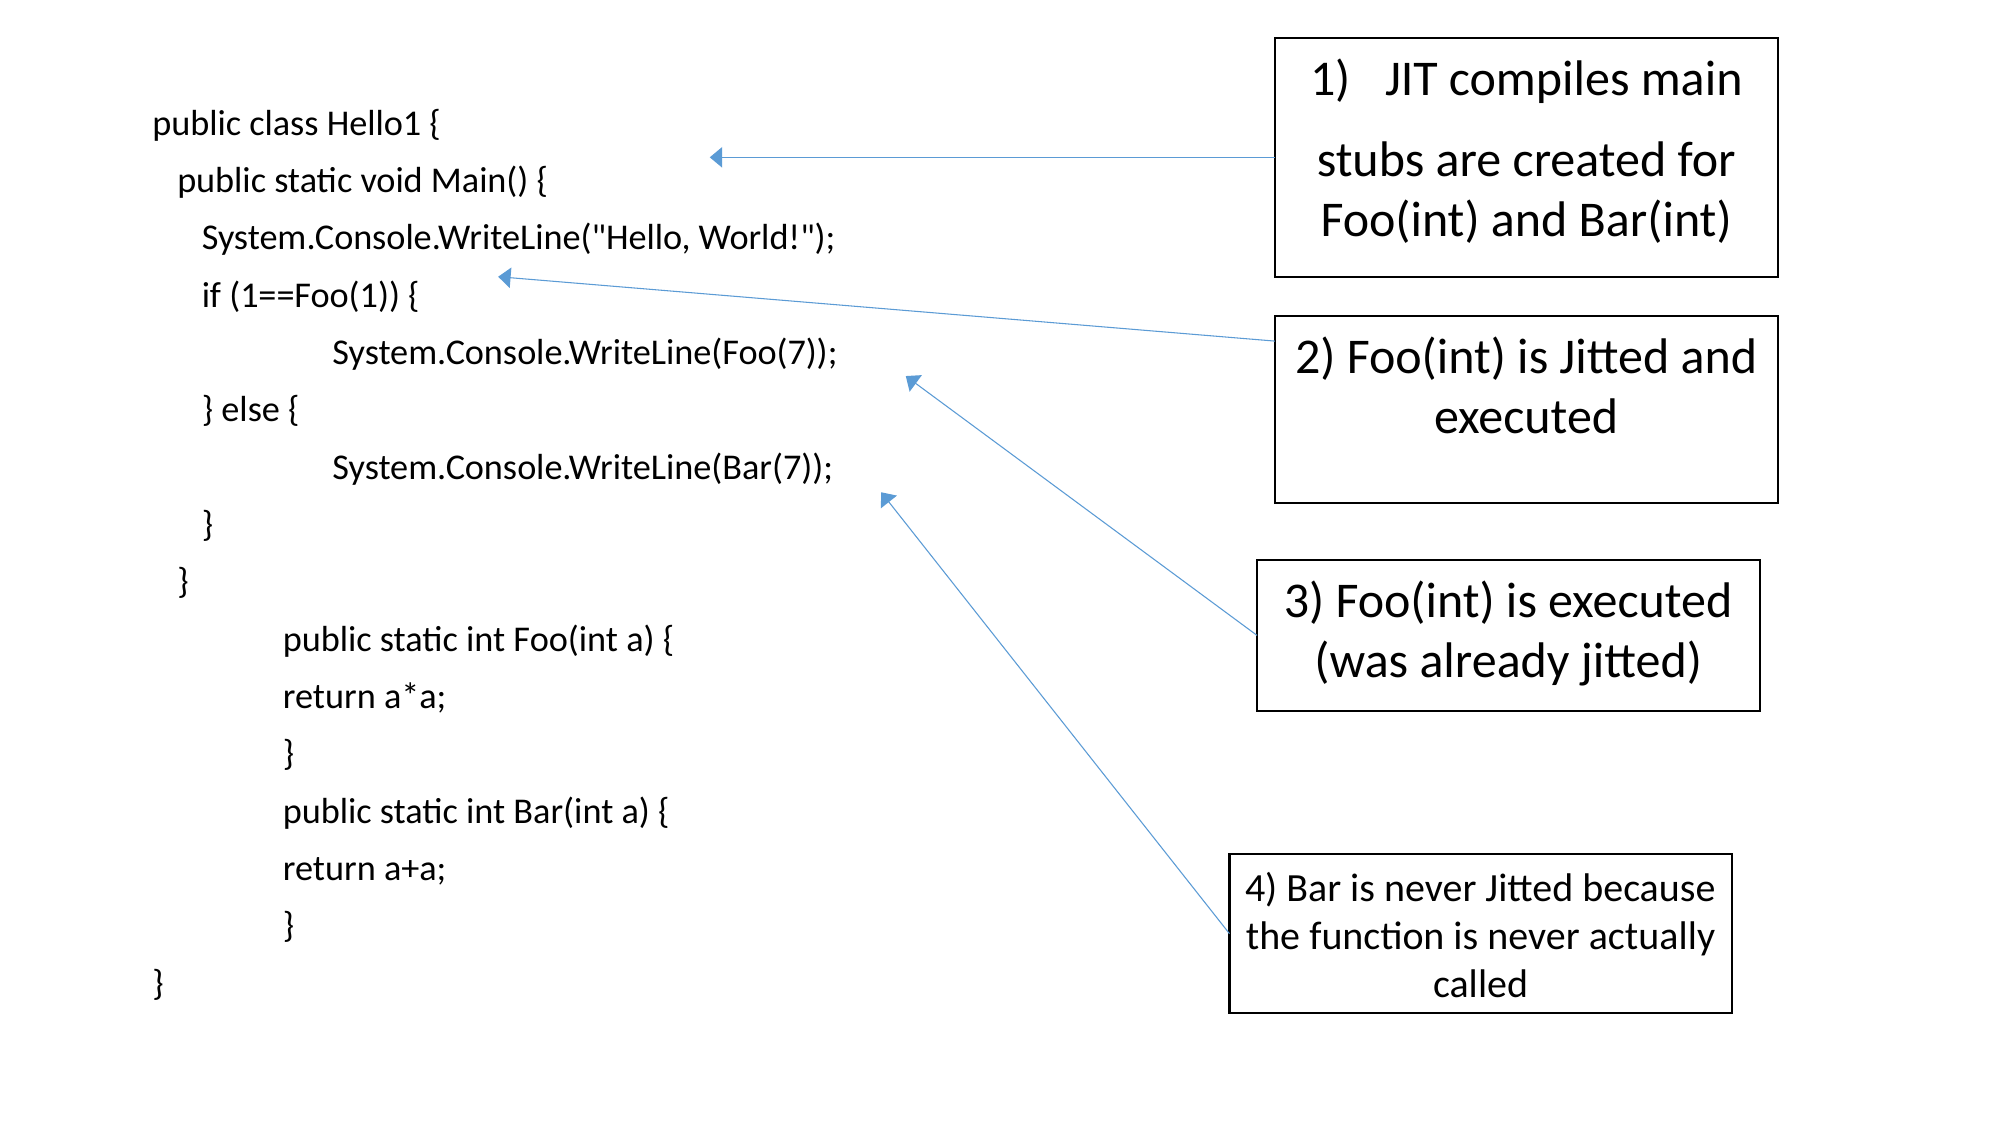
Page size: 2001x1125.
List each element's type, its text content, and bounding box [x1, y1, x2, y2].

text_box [498, 276, 1275, 342]
text_box 3) Foo(int) is executed (was already jitted) [1256, 559, 1761, 712]
list public class Hello1 { public static void Main() { System.Console.WriteLine("Hello, World!"); if (1==Foo(1)) { System.Console.WriteLine(Foo(7)); } else { System.Console.WriteLine(Bar(7)); } } public static int Foo(int a) { return a*a; } public static int Bar(int a) { return a+a; } } [137, 96, 1863, 1014]
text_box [881, 492, 1230, 934]
text_box JIT compiles main stubs are created for Foo(int) and Bar(int) [1274, 37, 1779, 278]
text_box 4) Bar is never Jitted because the function is never actually called [1228, 853, 1733, 1014]
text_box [905, 375, 1258, 636]
text_box 2) Foo(int) is Jitted and executed [1274, 315, 1779, 504]
